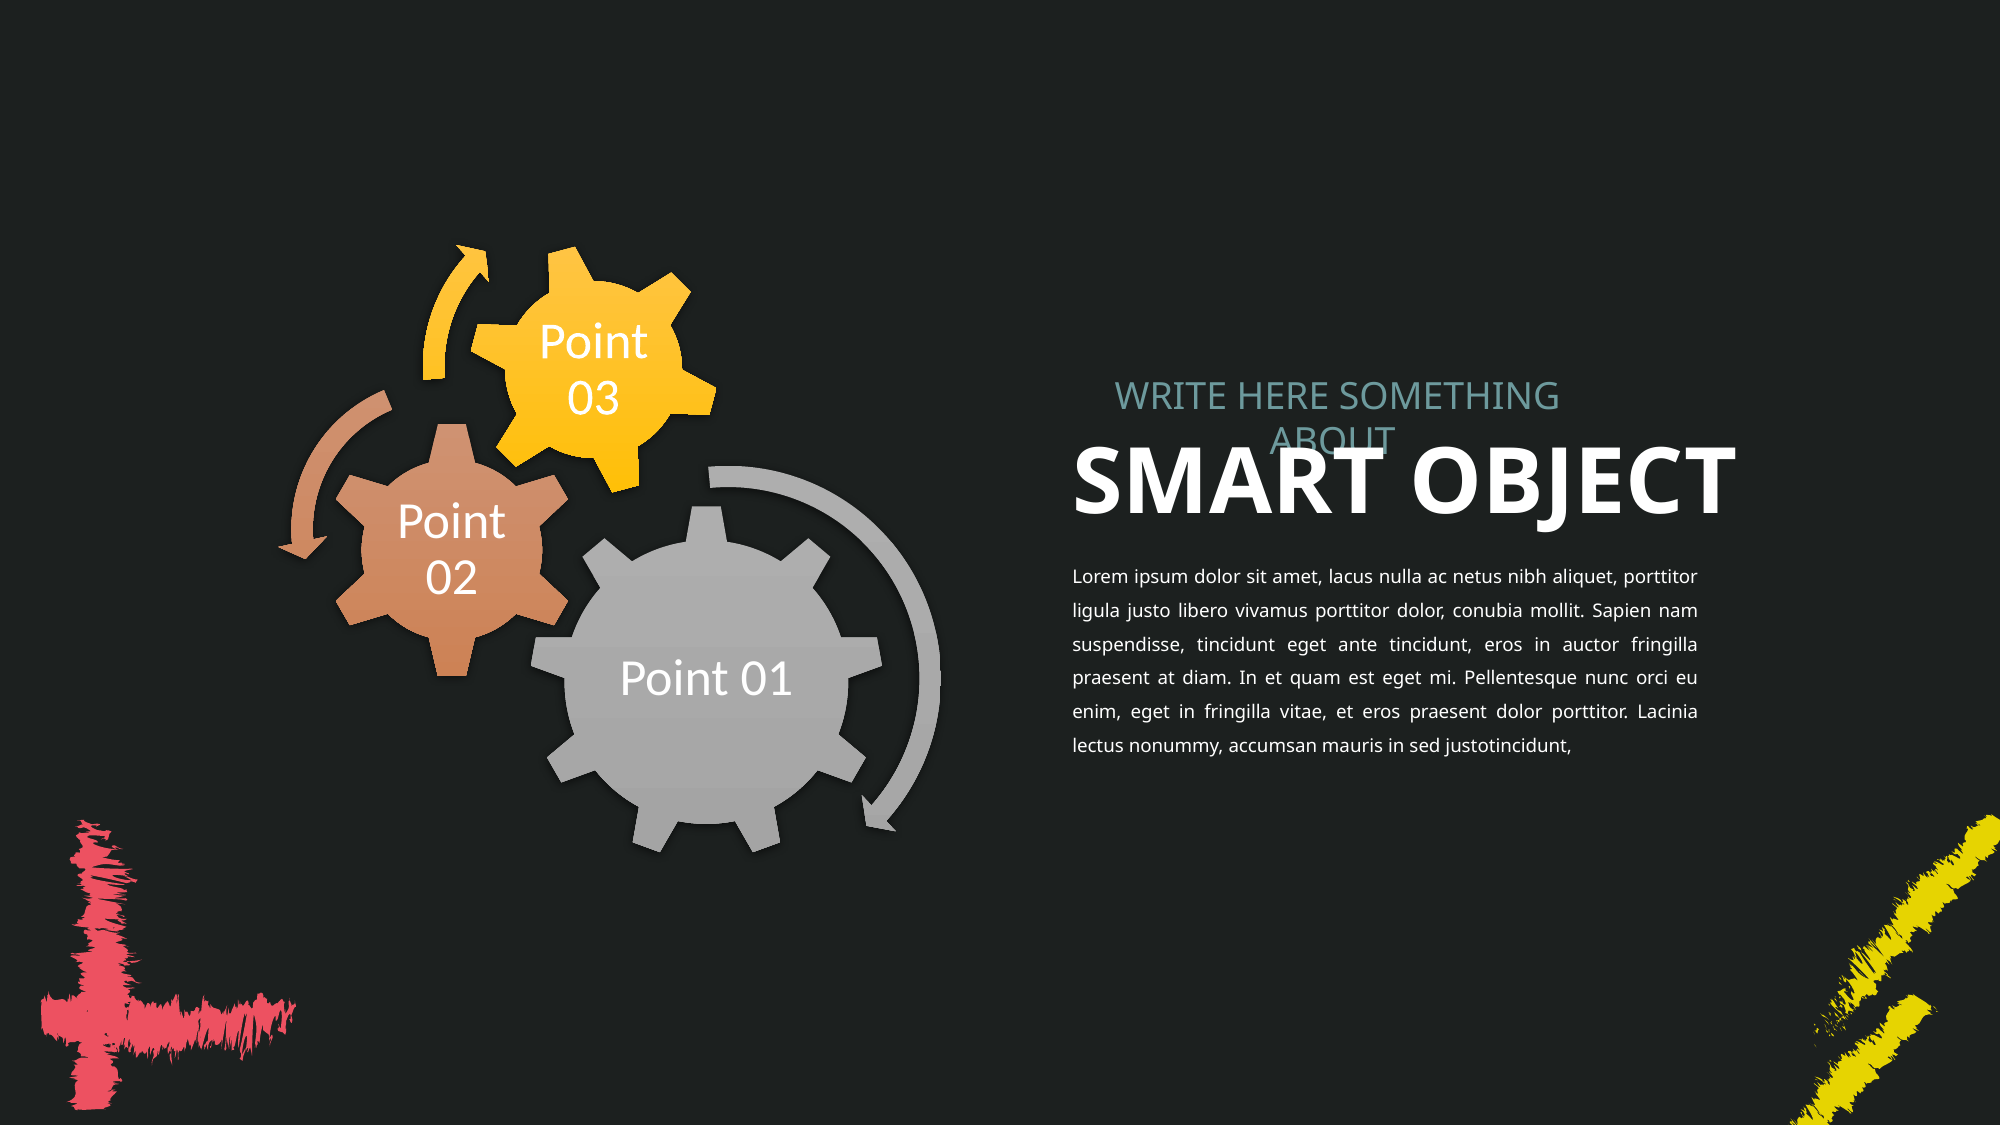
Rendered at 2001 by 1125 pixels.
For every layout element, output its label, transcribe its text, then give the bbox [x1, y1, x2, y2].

text_box [40, 852, 296, 1111]
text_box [78, 214, 1045, 860]
text_box WRITE HERE SOMETHING ABOUT [1057, 364, 1618, 414]
text_box SMART OBJECT [1057, 414, 1834, 510]
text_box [1735, 810, 2000, 1125]
text_box Lorem ipsum dolor sit amet, lacus nulla ac netus nibh aliquet, porttitor ligula justo libero vivamus porttitor dolor, conubia mollit. Sapien nam suspendisse, tincidunt eget ante tincidunt, eros in auctor fringilla praesent at diam. In et quam est eget mi. Pellentesque nunc orci eu enim, eget in fringilla vitae, et eros praesent dolor porttitor. Lacinia lectus nonummy, accumsan mauris in sed justotincidunt, [1057, 546, 1712, 764]
